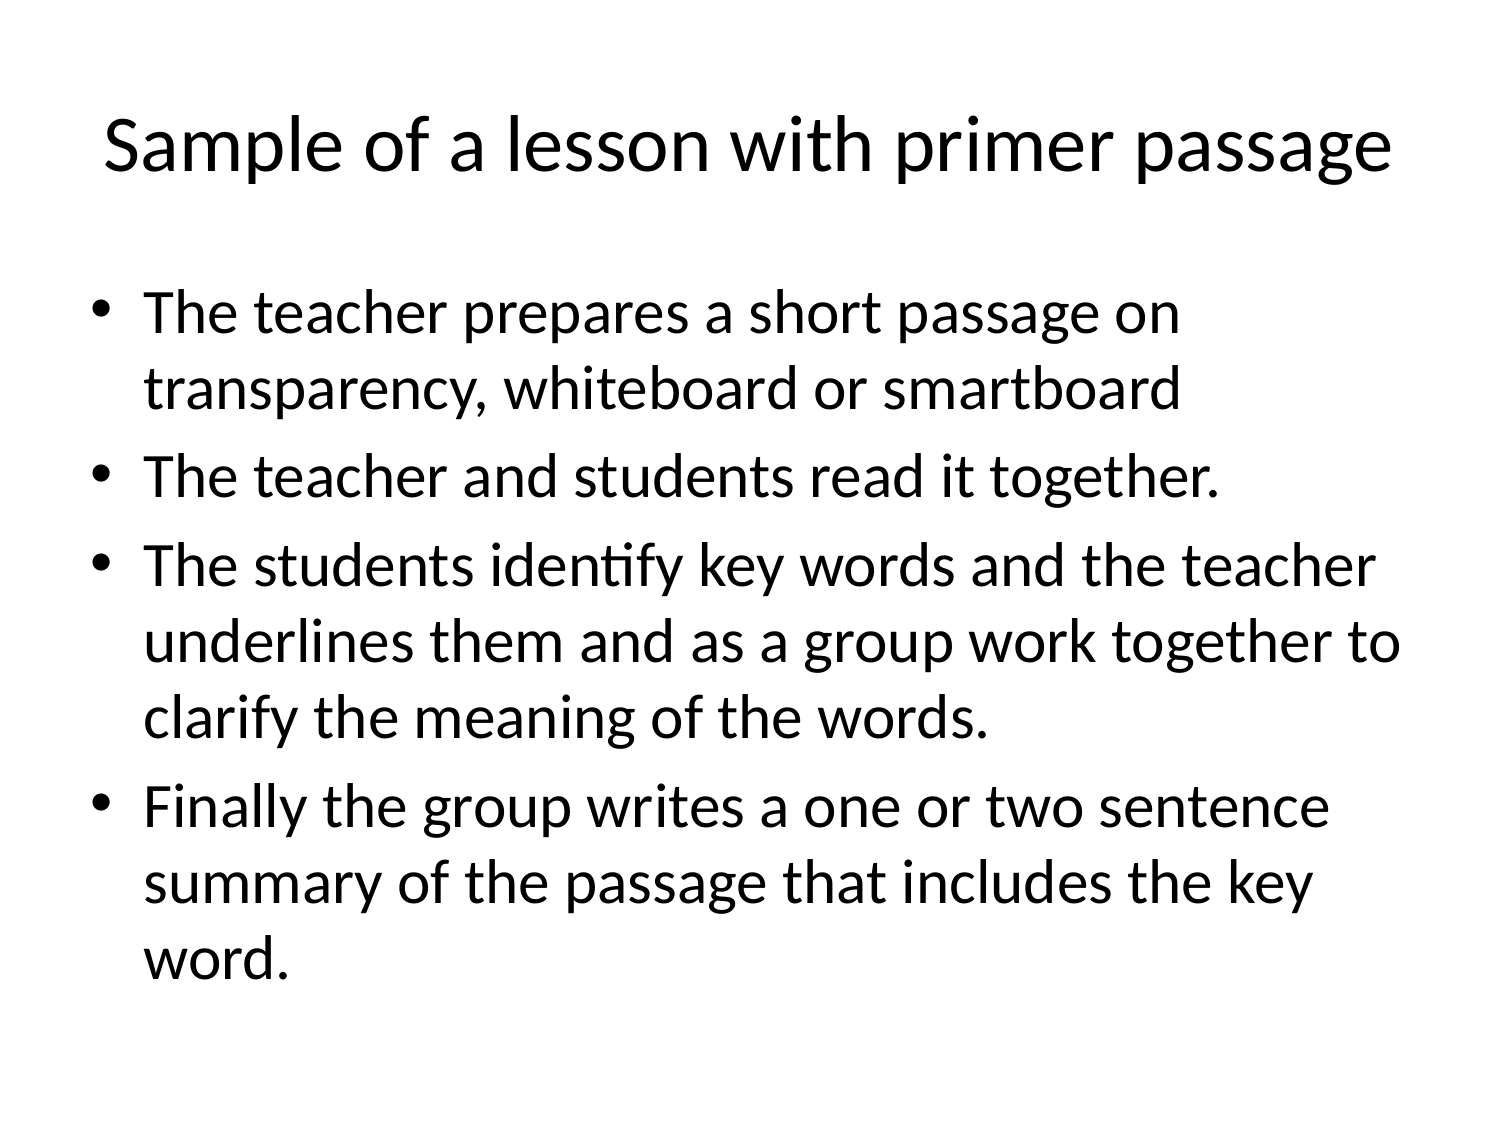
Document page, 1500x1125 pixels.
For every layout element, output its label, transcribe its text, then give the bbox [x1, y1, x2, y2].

list The teacher prepares a short passage on transparency, whiteboard or smartboard The teacher and students read it together. The students identify key words and the teacher underlines them and as a group work together to clarify the meaning of the words. Finally the group writes a one or two sentence summary of the passage that includes the key word. [75, 262, 1425, 1005]
title Sample of a lesson with primer passage [75, 45, 1425, 233]
